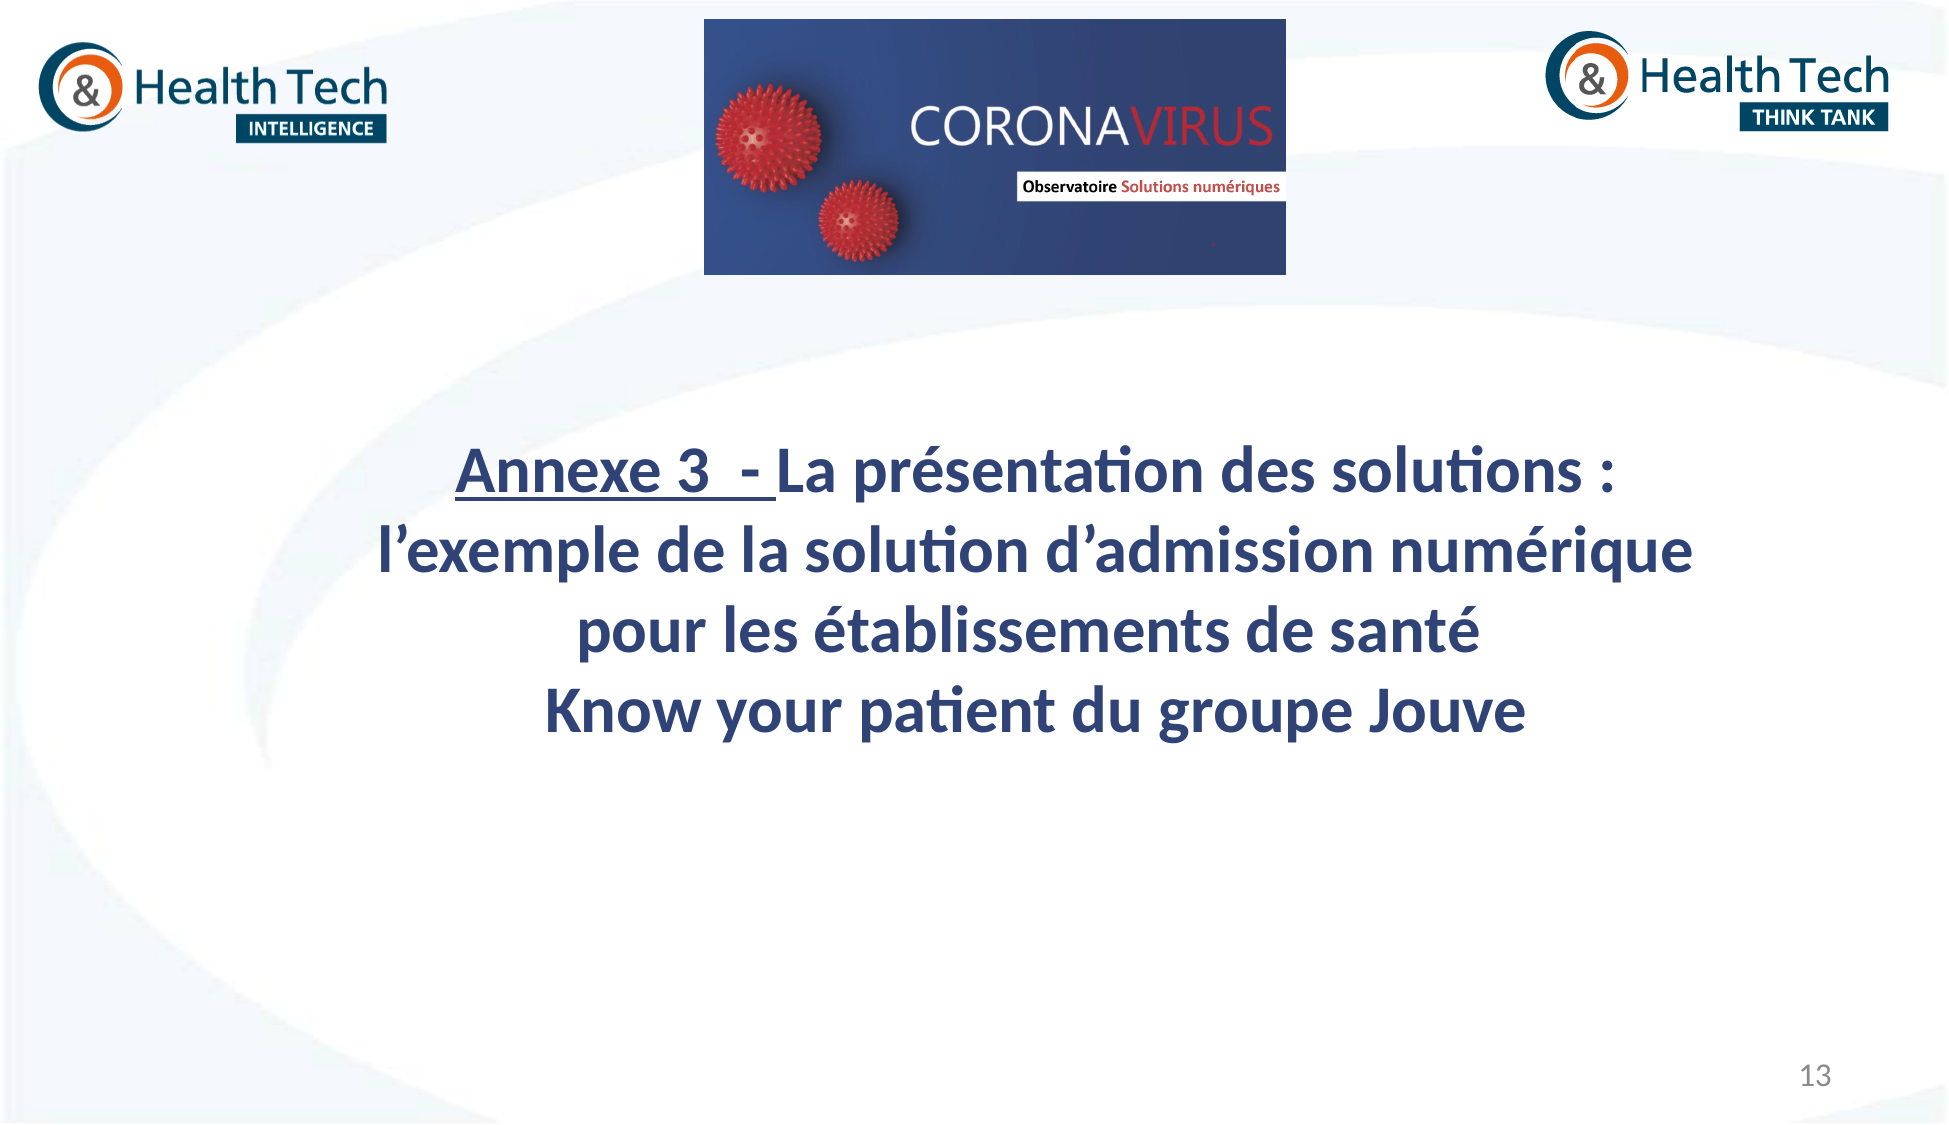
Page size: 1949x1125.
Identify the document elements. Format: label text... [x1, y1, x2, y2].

slide_number 13 [1396, 1042, 1852, 1103]
picture [0, 0, 1949, 1125]
text_box Annexe 3 - La présentation des solutions : l’exemple de la solution d’admission numérique pour les établissements de santé Know your patient du groupe Jouve [301, 418, 1772, 753]
